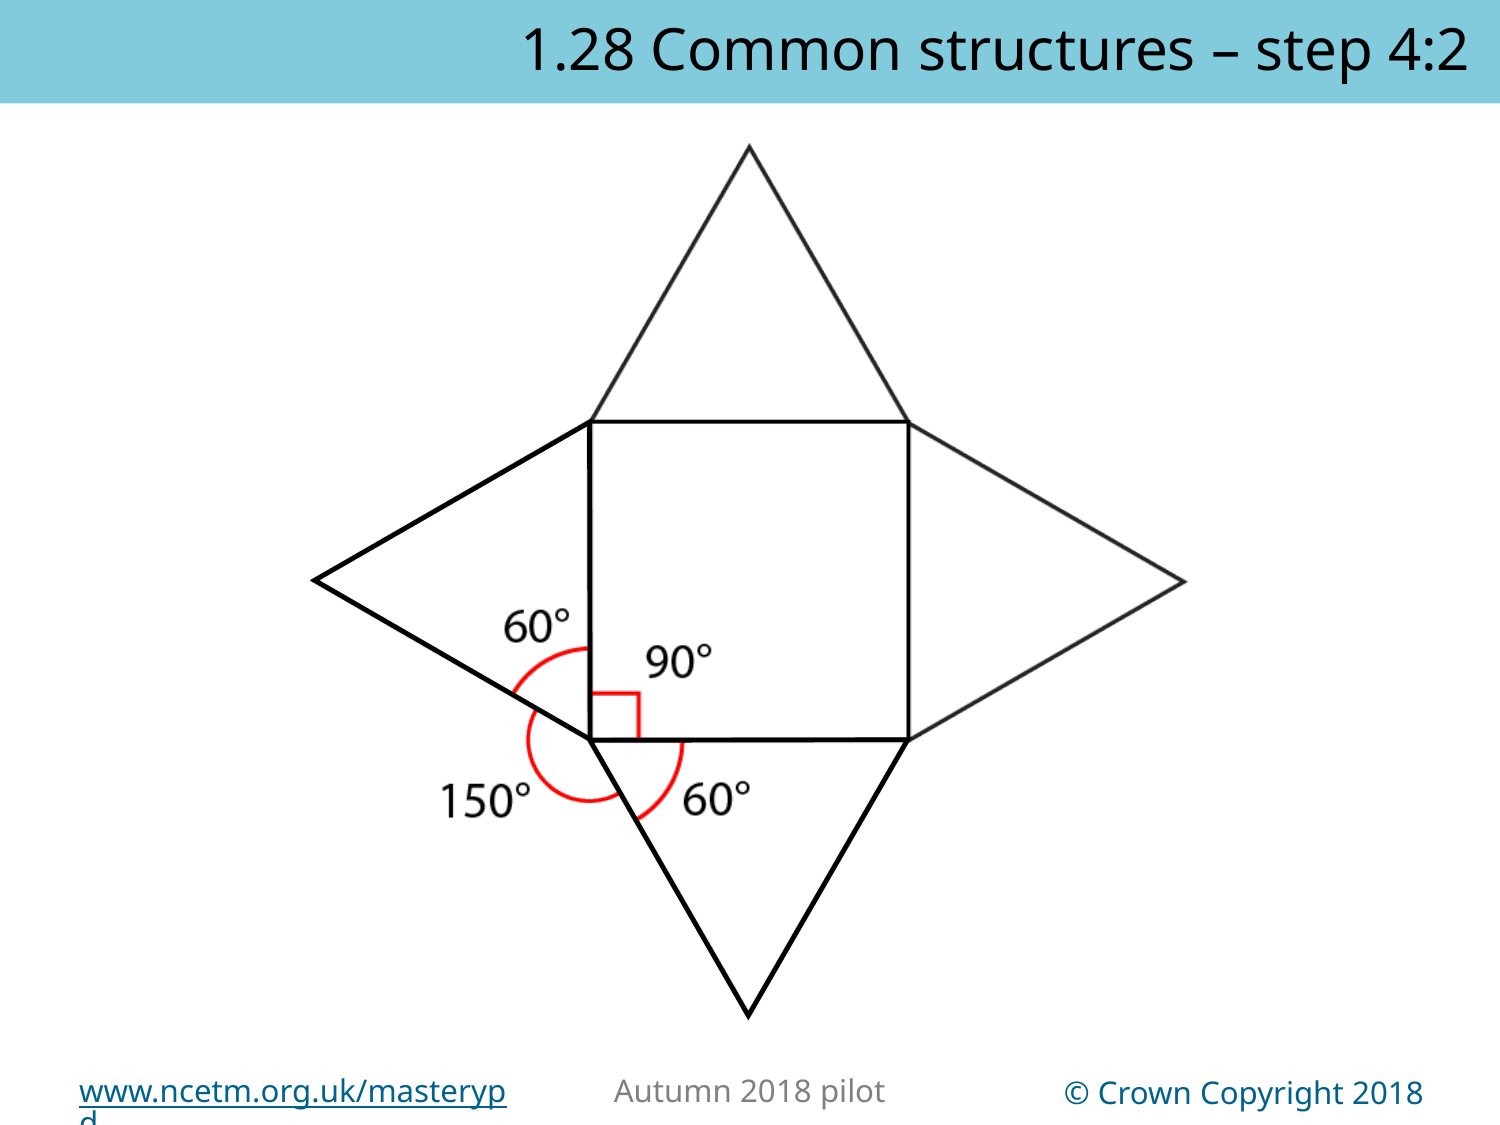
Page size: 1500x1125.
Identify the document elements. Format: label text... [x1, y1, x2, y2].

list 1.28 Common structures – step 4:2 [0, 0, 1500, 104]
picture [281, 143, 1219, 1073]
